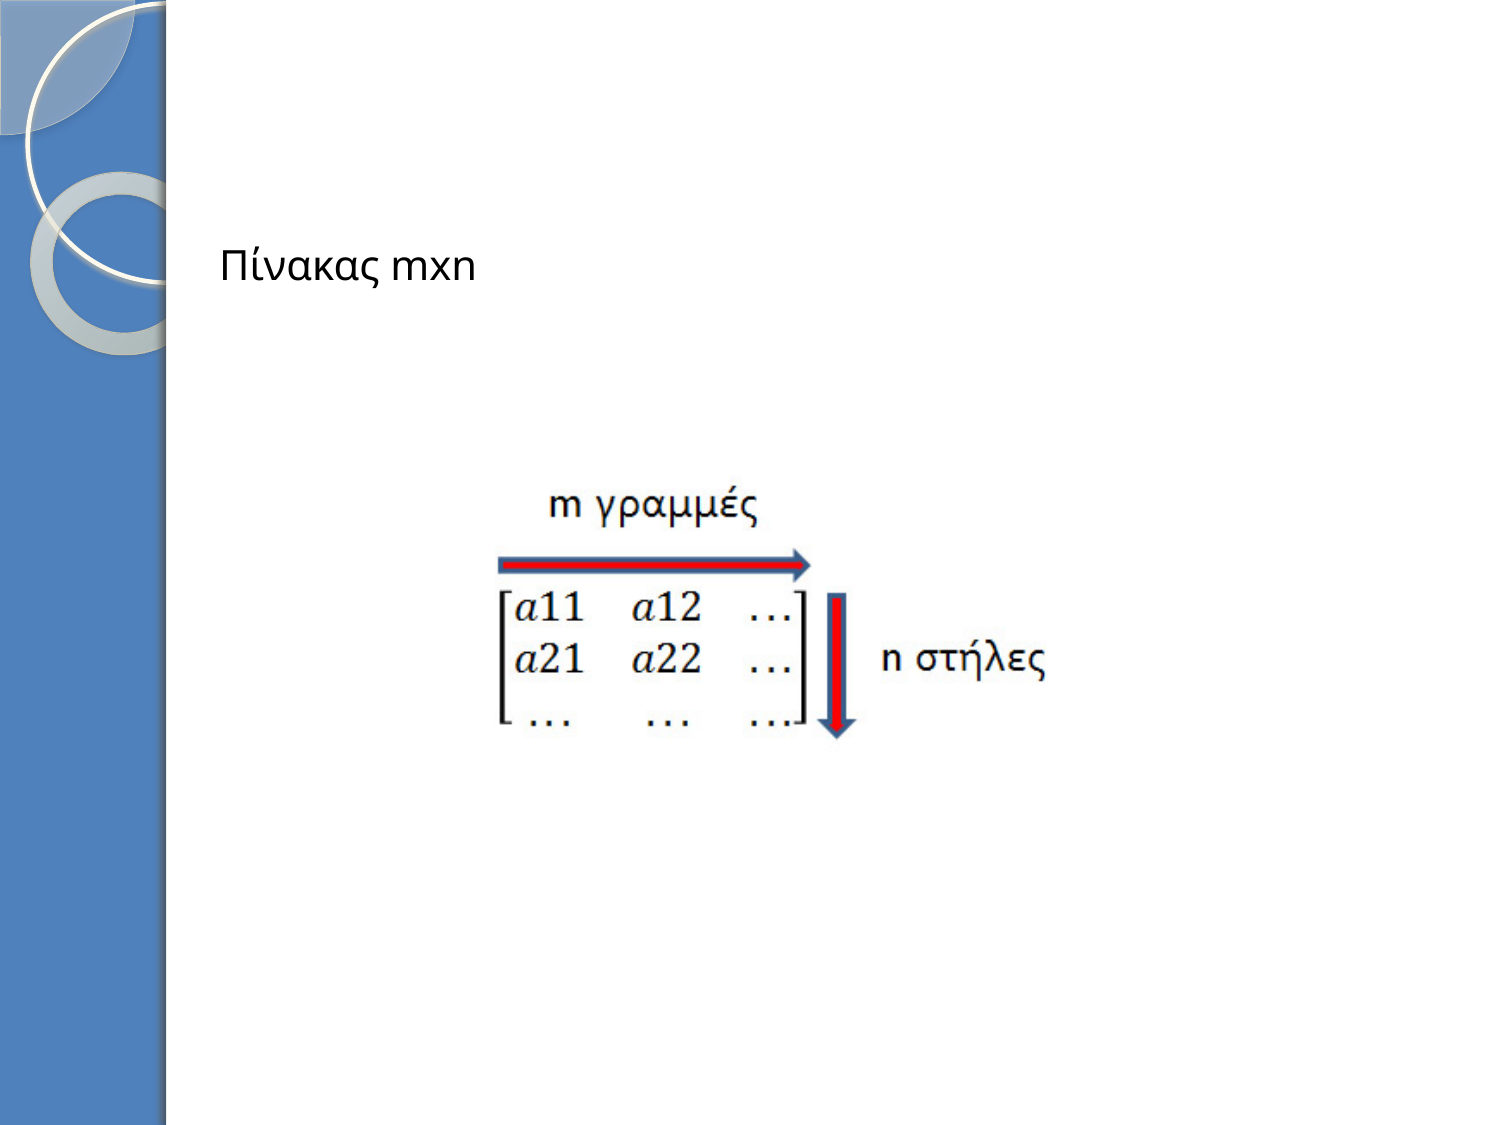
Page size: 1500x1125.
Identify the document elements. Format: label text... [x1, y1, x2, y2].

text_box Πίνακας mxn [204, 231, 503, 297]
picture [425, 462, 1074, 774]
